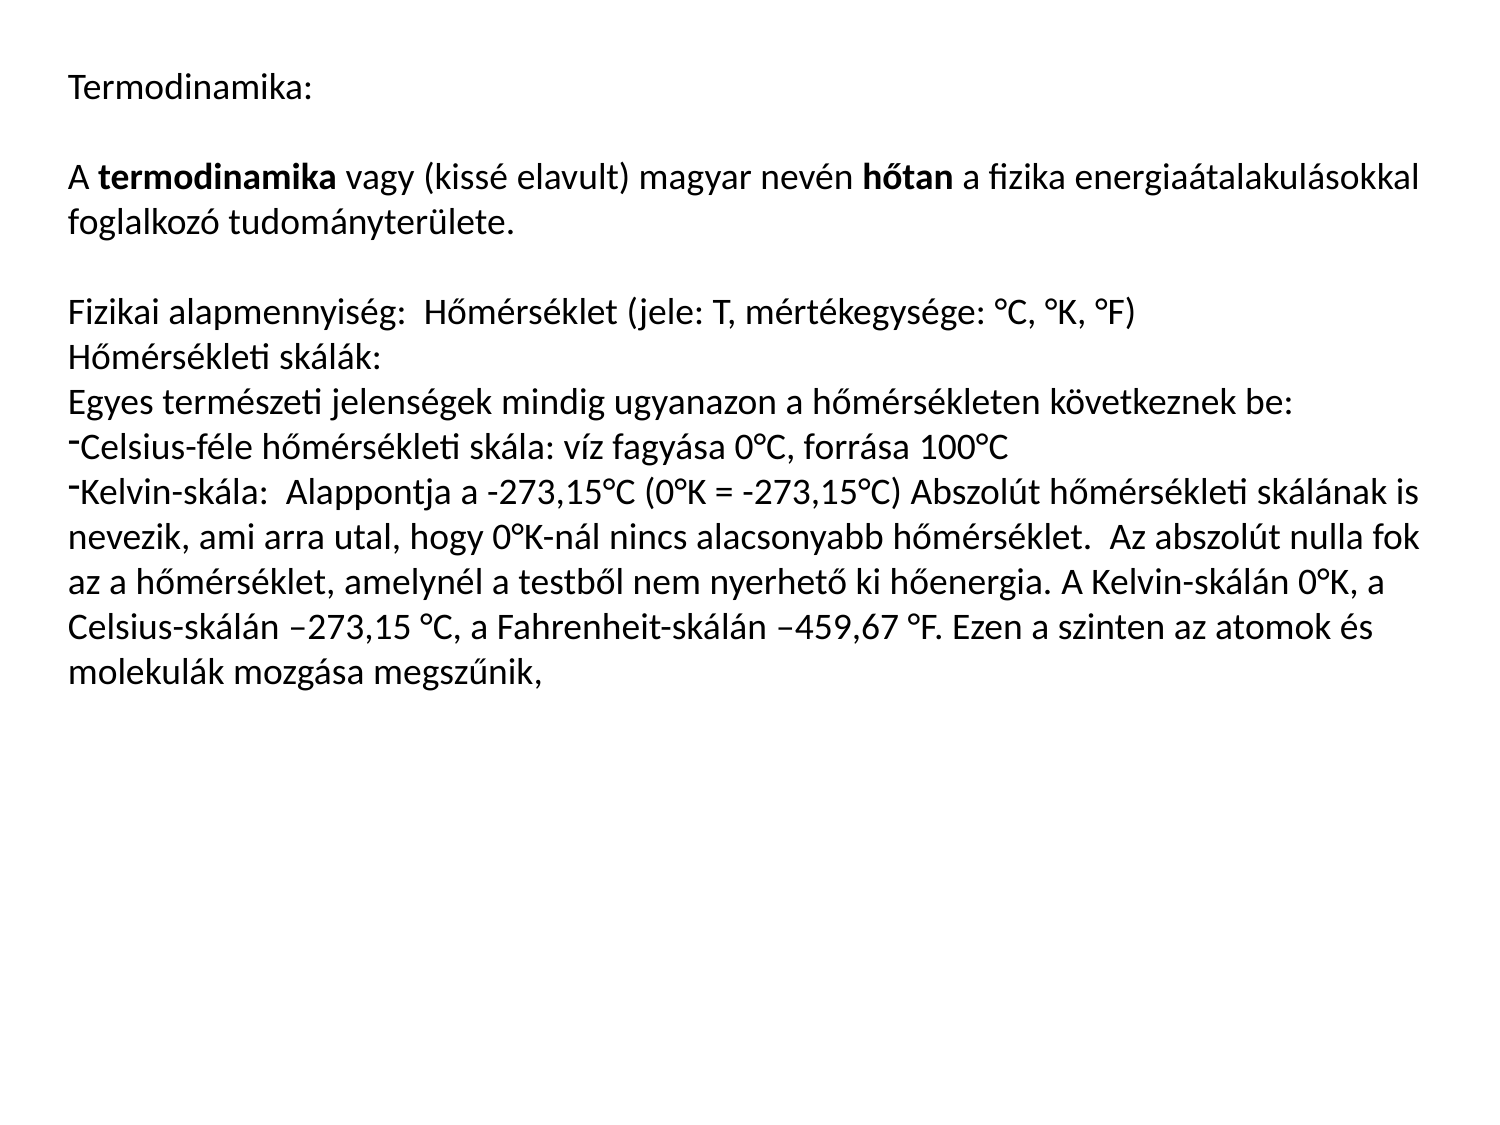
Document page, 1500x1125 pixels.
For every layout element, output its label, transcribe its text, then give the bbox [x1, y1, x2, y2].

text_box Termodinamika: A termodinamika vagy (kissé elavult) magyar nevén hőtan a fizika energiaátalakulásokkal foglalkozó tudományterülete. Fizikai alapmennyiség: Hőmérséklet (jele: T, mértékegysége: °C, °K, °F) Hőmérsékleti skálák: Egyes természeti jelenségek mindig ugyanazon a hőmérsékleten következnek be: Celsius-féle hőmérsékleti skála: víz fagyása 0°C, forrása 100°C Kelvin-skála: Alappontja a -273,15°C (0°K = -273,15°C) Abszolút hőmérsékleti skálának is nevezik, ami arra utal, hogy 0°K-nál nincs alacsonyabb hőmérséklet. Az abszolút nulla fok az a hőmérséklet, amelynél a testből nem nyerhető ki hőenergia. A Kelvin-skálán 0°K, a Celsius-skálán ‒273,15 °C, a Fahrenheit-skálán ‒459,67 °F. Ezen a szinten az atomok és molekulák mozgása megszűnik, [53, 54, 1447, 700]
